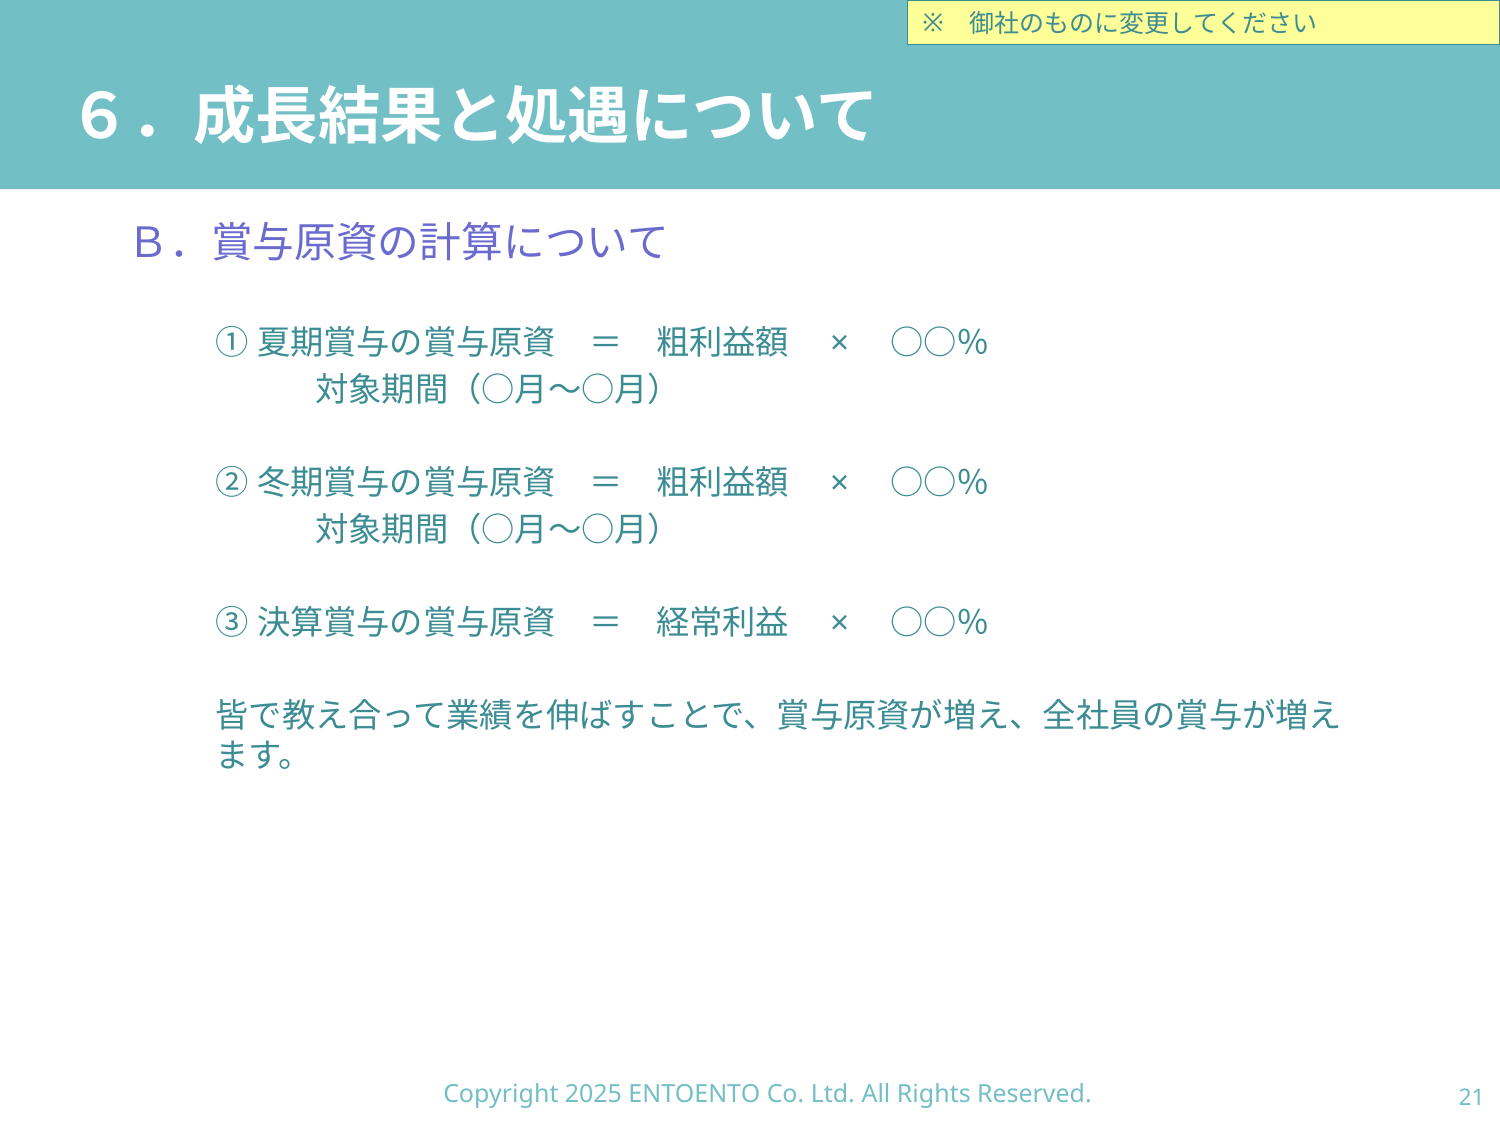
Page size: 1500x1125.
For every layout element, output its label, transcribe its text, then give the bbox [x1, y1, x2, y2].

title ６．成長結果と処遇について [53, 42, 1388, 185]
slide_number 20 [1187, 1074, 1500, 1121]
list Ｂ．賞与原資の計算について ①夏期賞与の賞与原資 ＝ 粗利益額 × ○○％ 対象期間（○月～○月） ②冬期賞与の賞与原資 ＝ 粗利益額 × ○○％ 対象期間（○月～○月） ③決算賞与の賞与原資 ＝ 経常利益 × ○○％ 皆で教え合って業績を伸ばすことで、賞与原資が増え、全社員の賞与が増えます。 [112, 208, 1388, 1012]
text_box 御社のものに変更してください [907, 0, 1500, 45]
footer Copyright 2025 ENTOENTO Co. Ltd. All Rights Reserved. [206, 1070, 1331, 1125]
